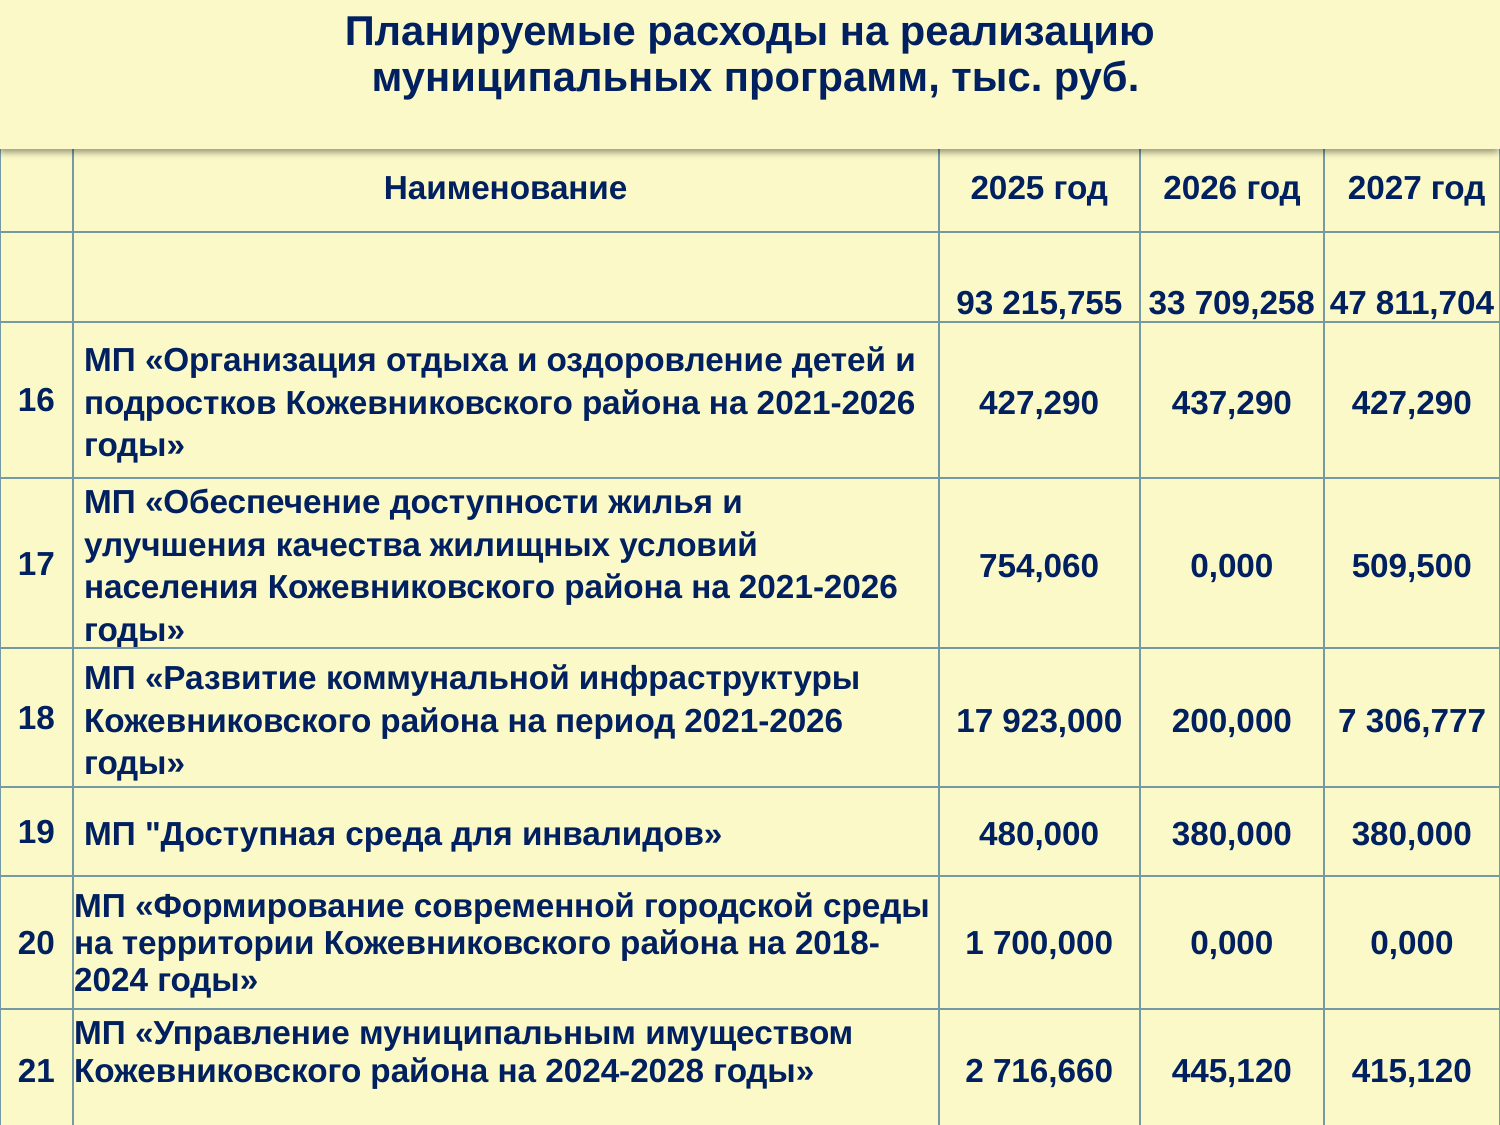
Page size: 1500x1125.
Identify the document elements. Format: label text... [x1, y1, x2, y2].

table_cell 380,000 [1141, 788, 1323, 875]
table_cell МП «Развитие коммунальной инфраструктуры Кожевниковского района на период 2021-2026 годы» [74, 649, 938, 786]
table_cell МП «Обеспечение доступности жилья и улучшения качества жилищных условий населения Кожевниковского района на 2021-2026 годы» [74, 479, 938, 647]
table_cell 0,000 [1141, 479, 1323, 647]
table_cell 380,000 [1325, 788, 1499, 875]
table_cell 21 [1, 1010, 72, 1125]
table_cell 0,000 [1141, 877, 1323, 1008]
table_header Наименование [74, 158, 938, 231]
table_cell 1 700,000 [940, 877, 1139, 1008]
table_cell 2 716,660 [940, 1010, 1139, 1125]
table_cell 16 [1, 323, 72, 477]
table_header 2025 год [940, 158, 1139, 231]
table_cell [74, 233, 938, 321]
table_cell 437,290 [1141, 323, 1323, 477]
table_cell МП «Управление муниципальным имуществом Кожевниковского района на 2024-2028 годы» [74, 1010, 938, 1125]
table_cell 19 [1, 788, 72, 875]
table_header 2026 год [1141, 158, 1323, 231]
table_cell МП «Организация отдыха и оздоровление детей и подростков Кожевниковского района на 2021-2026 годы» [74, 323, 938, 477]
table_header 2027 год [1325, 157, 1499, 231]
table_cell 17 923,000 [940, 649, 1139, 786]
table_header [1, 157, 72, 231]
table_cell [1, 233, 72, 321]
table_cell 0,000 [1325, 877, 1499, 1008]
table_cell 20 [1, 877, 72, 1008]
table_cell 47 811,704 [1325, 233, 1499, 321]
table_cell 427,290 [1325, 323, 1499, 477]
table_cell 427,290 [940, 323, 1139, 477]
table_cell МП «Формирование современной городской среды на территории Кожевниковского района на 2018-2024 годы» [74, 877, 938, 1008]
table_cell 33 709,258 [1141, 233, 1323, 321]
table_cell 17 [1, 479, 72, 647]
table_cell 754,060 [940, 479, 1139, 647]
table_cell 445,120 [1141, 1010, 1323, 1125]
table_cell МП "Доступная среда для инвалидов» [74, 788, 938, 875]
table_cell 509,500 [1325, 479, 1499, 647]
table_cell 18 [1, 649, 72, 786]
table_cell 200,000 [1141, 649, 1323, 786]
text_box Планируемые расходы на реализацию муниципальных программ, тыс. руб. [0, 0, 1500, 149]
table_cell 93 215,755 [940, 233, 1139, 321]
table_cell 480,000 [940, 788, 1139, 875]
table_cell 415,120 [1325, 1010, 1499, 1125]
table_cell 7 306,777 [1325, 649, 1499, 786]
